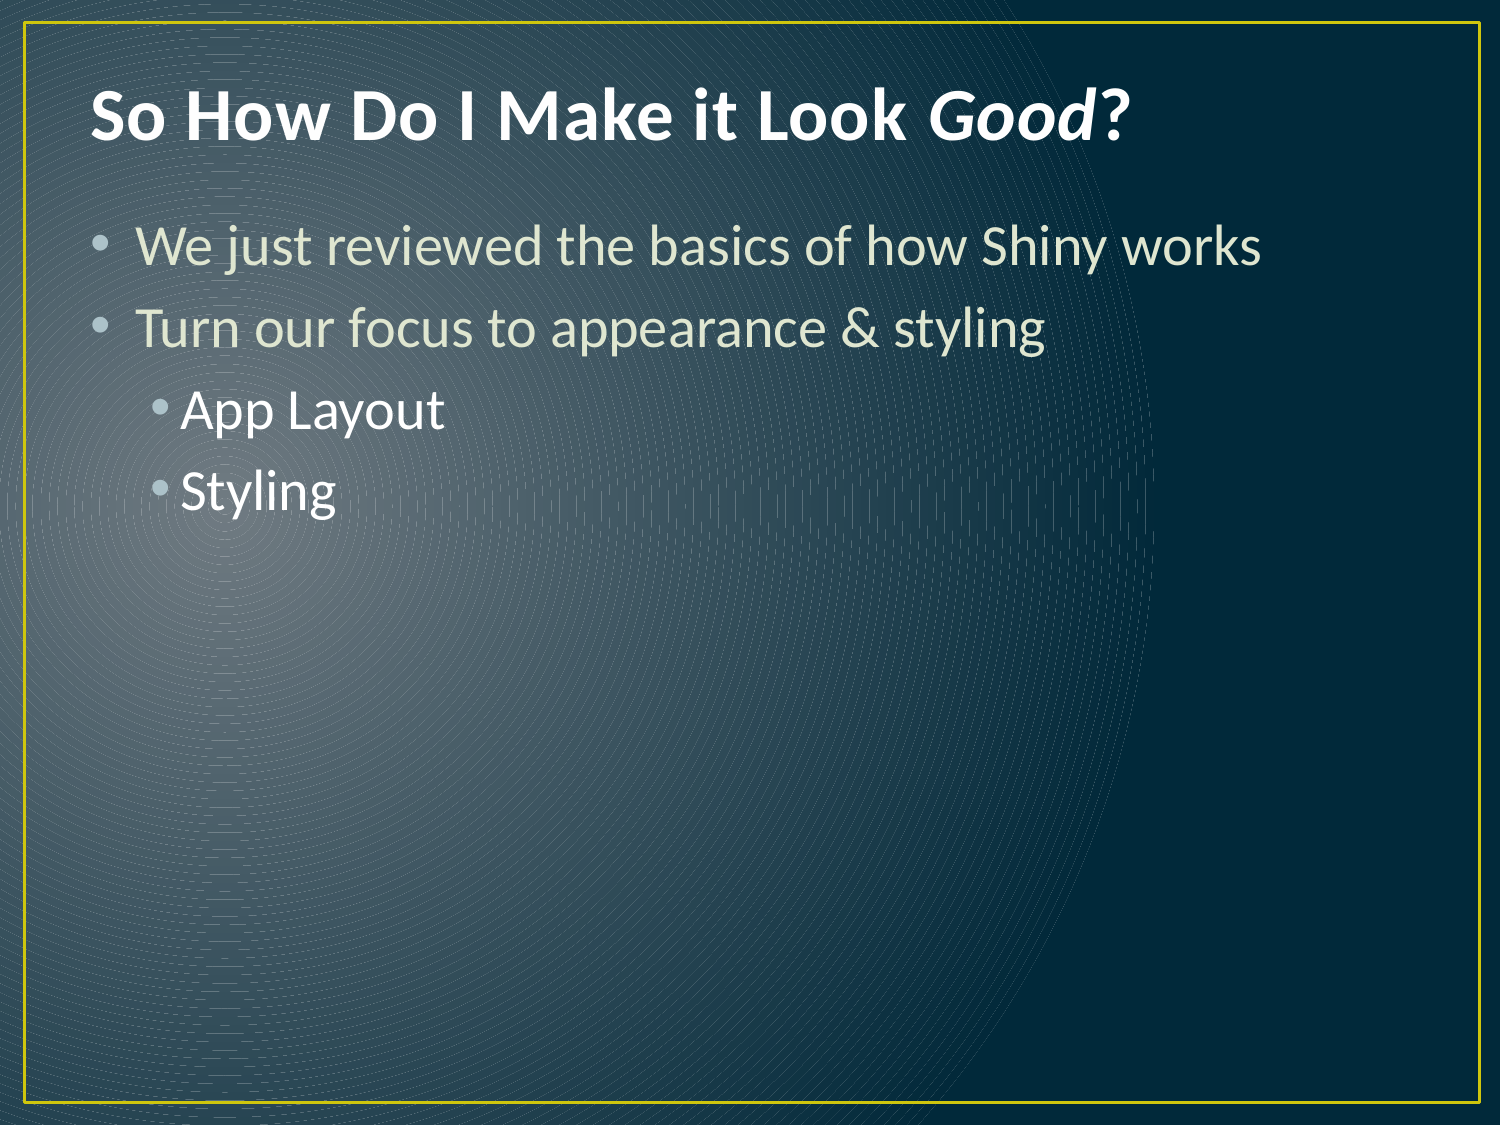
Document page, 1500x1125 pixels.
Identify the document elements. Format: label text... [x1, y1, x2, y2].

title So How Do I Make it Look Good? [75, 45, 1425, 163]
list We just reviewed the basics of how Shiny works Turn our focus to appearance & styling App Layout Styling [75, 200, 1425, 1005]
